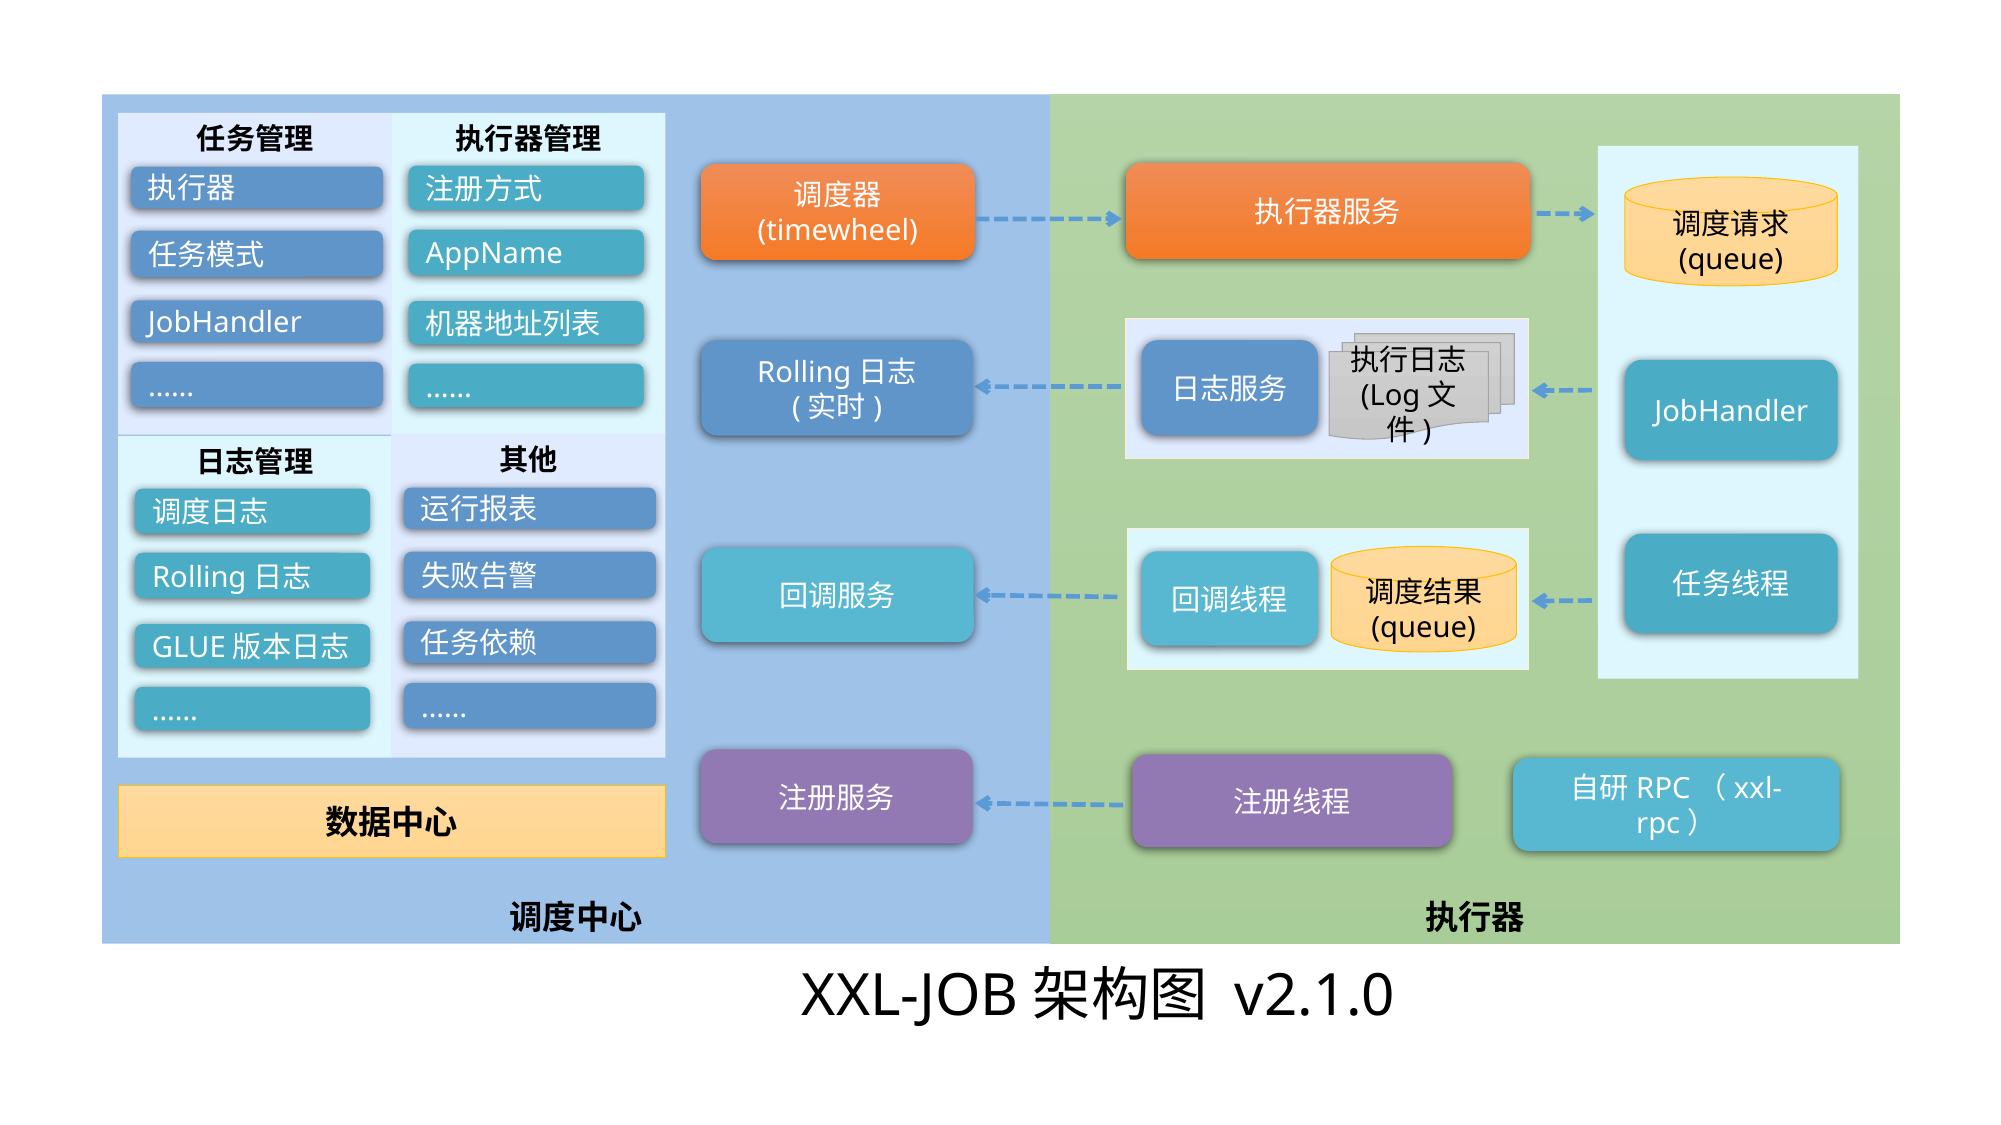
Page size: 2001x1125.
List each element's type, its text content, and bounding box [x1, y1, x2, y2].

text_box 数据中心 [118, 785, 666, 858]
text_box 日志服务 [1141, 340, 1318, 436]
text_box 调度中心 [101, 93, 1051, 945]
text_box AppName [408, 229, 644, 275]
text_box [1597, 145, 1859, 679]
text_box 执行器 [131, 166, 384, 208]
text_box 调度结果 (queue) [1330, 545, 1517, 653]
text_box JobHandler [1625, 359, 1838, 461]
text_box 其他 [391, 433, 666, 758]
text_box [1125, 318, 1529, 459]
text_box 注册服务 [700, 749, 973, 844]
text_box 机器地址列表 [408, 301, 644, 345]
text_box 任务依赖 [403, 621, 656, 664]
text_box 失败告警 [403, 551, 656, 598]
text_box 执行日志 (Log文件) [1328, 333, 1515, 440]
text_box 自研RPC（xxl-rpc） [1513, 757, 1840, 852]
text_box 运行报表 [403, 487, 656, 529]
text_box …… [403, 682, 656, 728]
text_box XXL-JOB架构图 v2.1.0 [744, 950, 1452, 1035]
text_box Rolling日志 [135, 552, 371, 598]
text_box 调度请求 (queue) [1624, 176, 1838, 287]
text_box …… [135, 686, 371, 731]
text_box [1127, 528, 1529, 670]
text_box 任务线程 [1625, 533, 1838, 634]
text_box 日志管理 [118, 435, 391, 758]
text_box GLUE版本日志 [135, 624, 371, 668]
text_box 注册线程 [1132, 754, 1452, 848]
text_box 调度日志 [135, 488, 371, 534]
text_box 任务管理 [118, 112, 391, 435]
text_box …… [408, 363, 644, 408]
text_box 任务模式 [131, 230, 384, 277]
text_box 回调服务 [701, 547, 974, 643]
text_box 注册方式 [408, 165, 644, 211]
text_box 执行器 [1049, 94, 1900, 944]
text_box JobHandler [131, 300, 384, 343]
text_box …… [131, 361, 384, 407]
text_box 执行器管理 [391, 112, 666, 433]
text_box 执行器服务 [1125, 162, 1531, 260]
text_box Rolling日志 (实时) [701, 340, 973, 436]
text_box 回调线程 [1141, 551, 1318, 646]
text_box 调度器 (timewheel) [700, 163, 975, 260]
